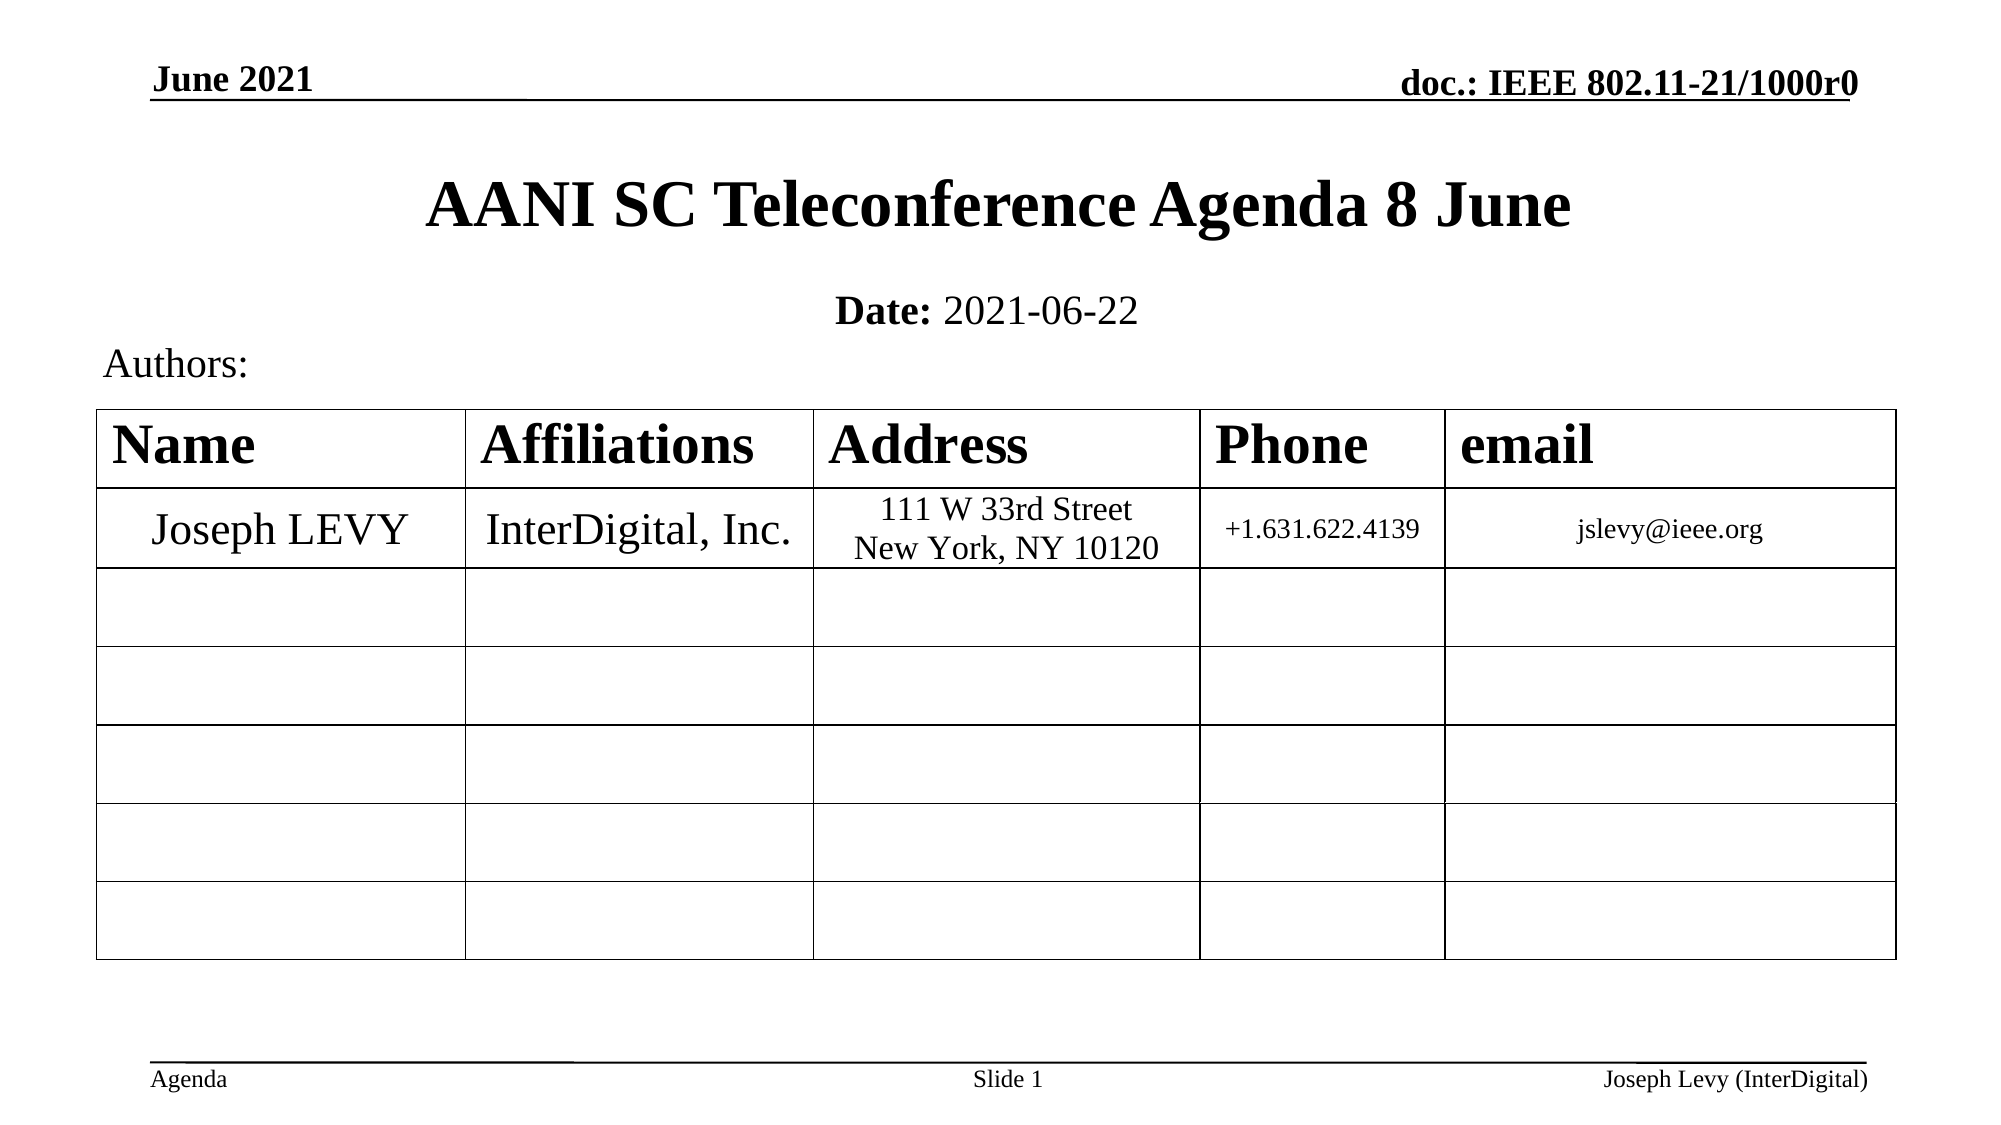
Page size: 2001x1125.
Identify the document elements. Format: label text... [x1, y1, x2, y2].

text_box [74, 408, 1936, 1052]
slide_number Slide 1 [950, 1063, 1067, 1123]
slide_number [152, 54, 563, 100]
title AANI SC Teleconference Agenda 8 June [149, 112, 1850, 288]
footer Joseph Levy (InterDigital) [1171, 1063, 1869, 1093]
list Date: 2021-06-22 [137, 274, 1838, 338]
text_box Authors: [87, 328, 325, 392]
